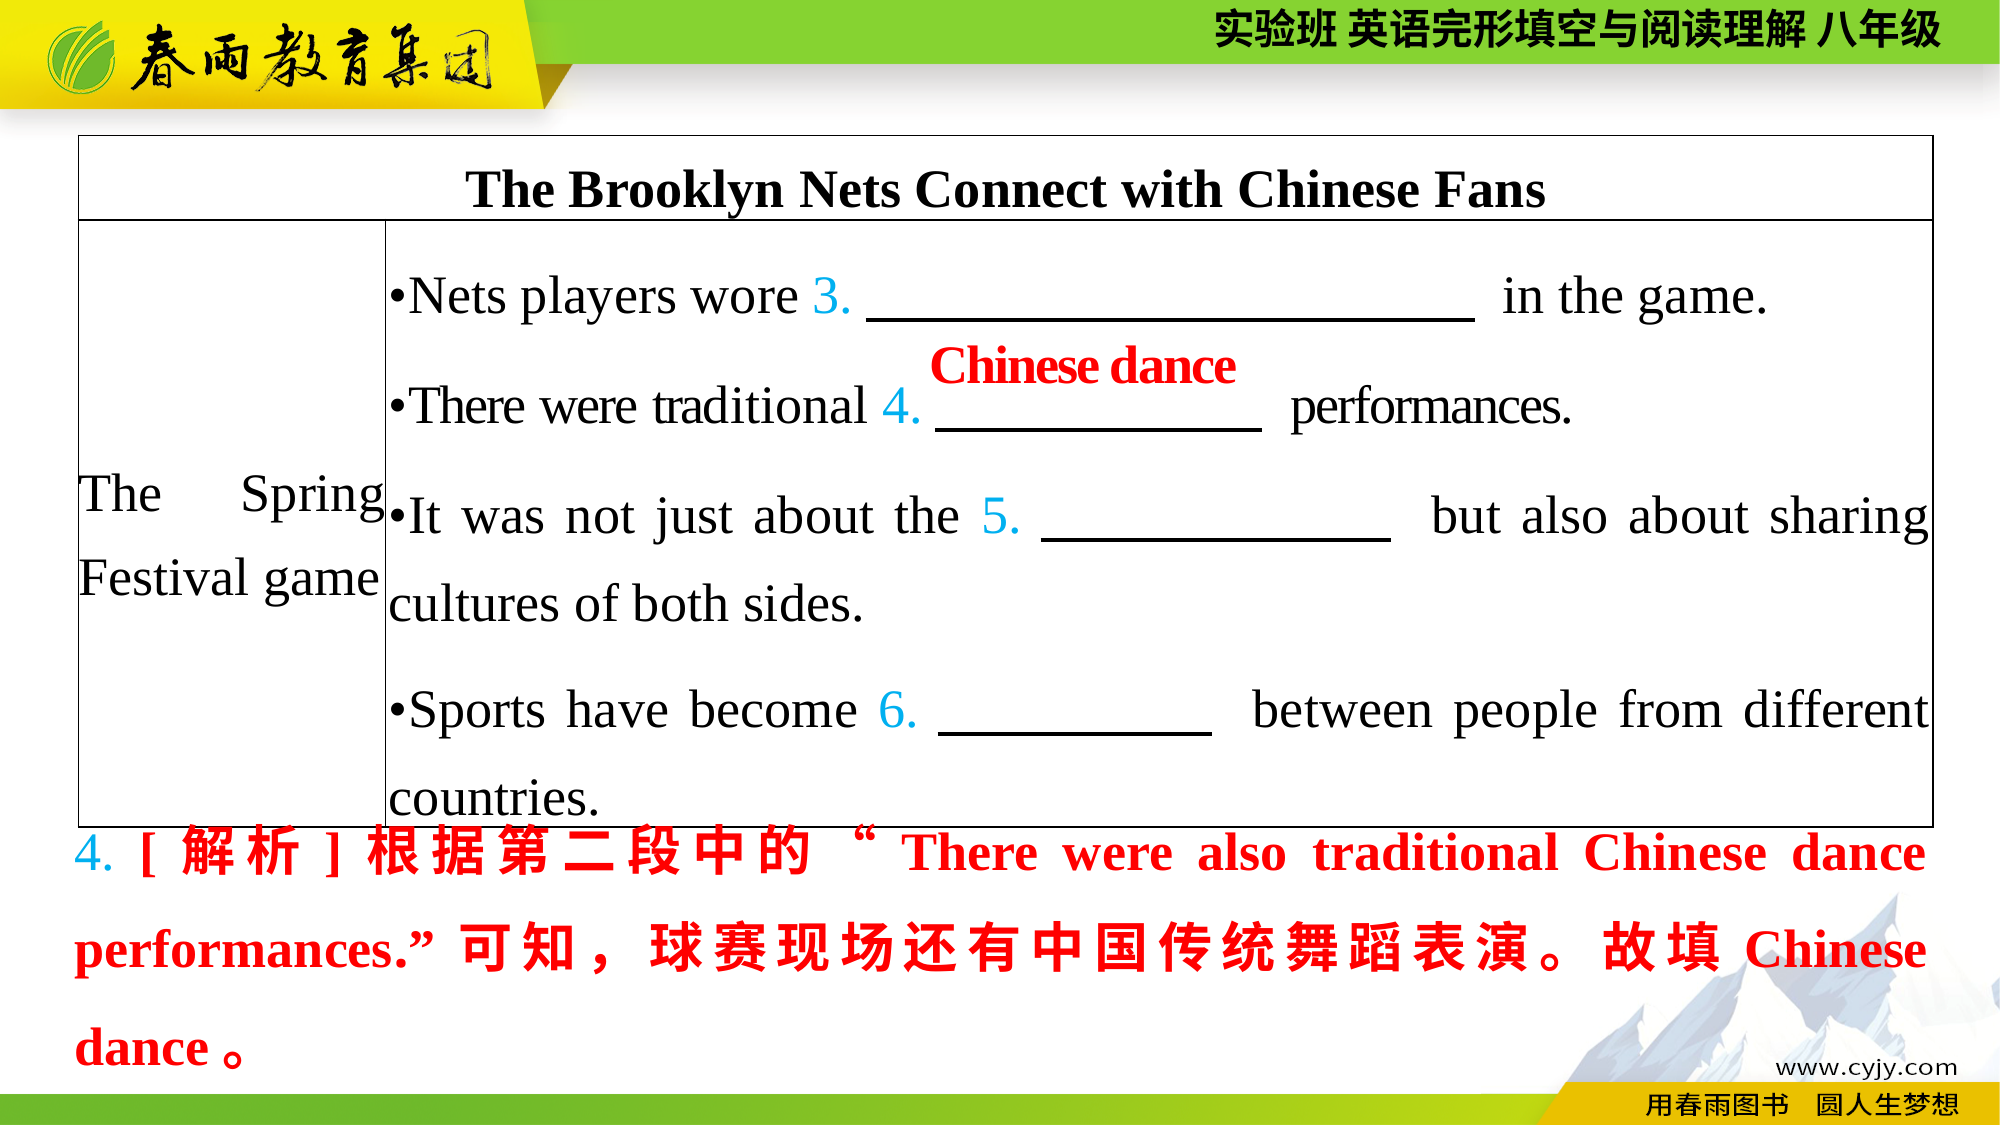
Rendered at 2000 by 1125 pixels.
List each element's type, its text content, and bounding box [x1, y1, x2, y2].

table_cell The Spring Festival game [79, 221, 385, 776]
table_cell •Nets players wore 3. in the game. •There were traditional 4. performances. •It was not just about the 5. but also about sharing cultures of both sides. •Sports have become 6. between people from different countries. [386, 221, 1932, 776]
table_header The Brooklyn Nets Connect with Chinese Fans [79, 136, 1932, 219]
list 4. [解析]根据第二段中的“There were also traditional Chinese dance performances.”可知，球赛现场还有中国传统舞蹈表演。故填Chinese dance。 [59, 776, 1944, 976]
picture [0, 0, 2000, 1125]
text_box Chinese dance [914, 321, 1253, 402]
